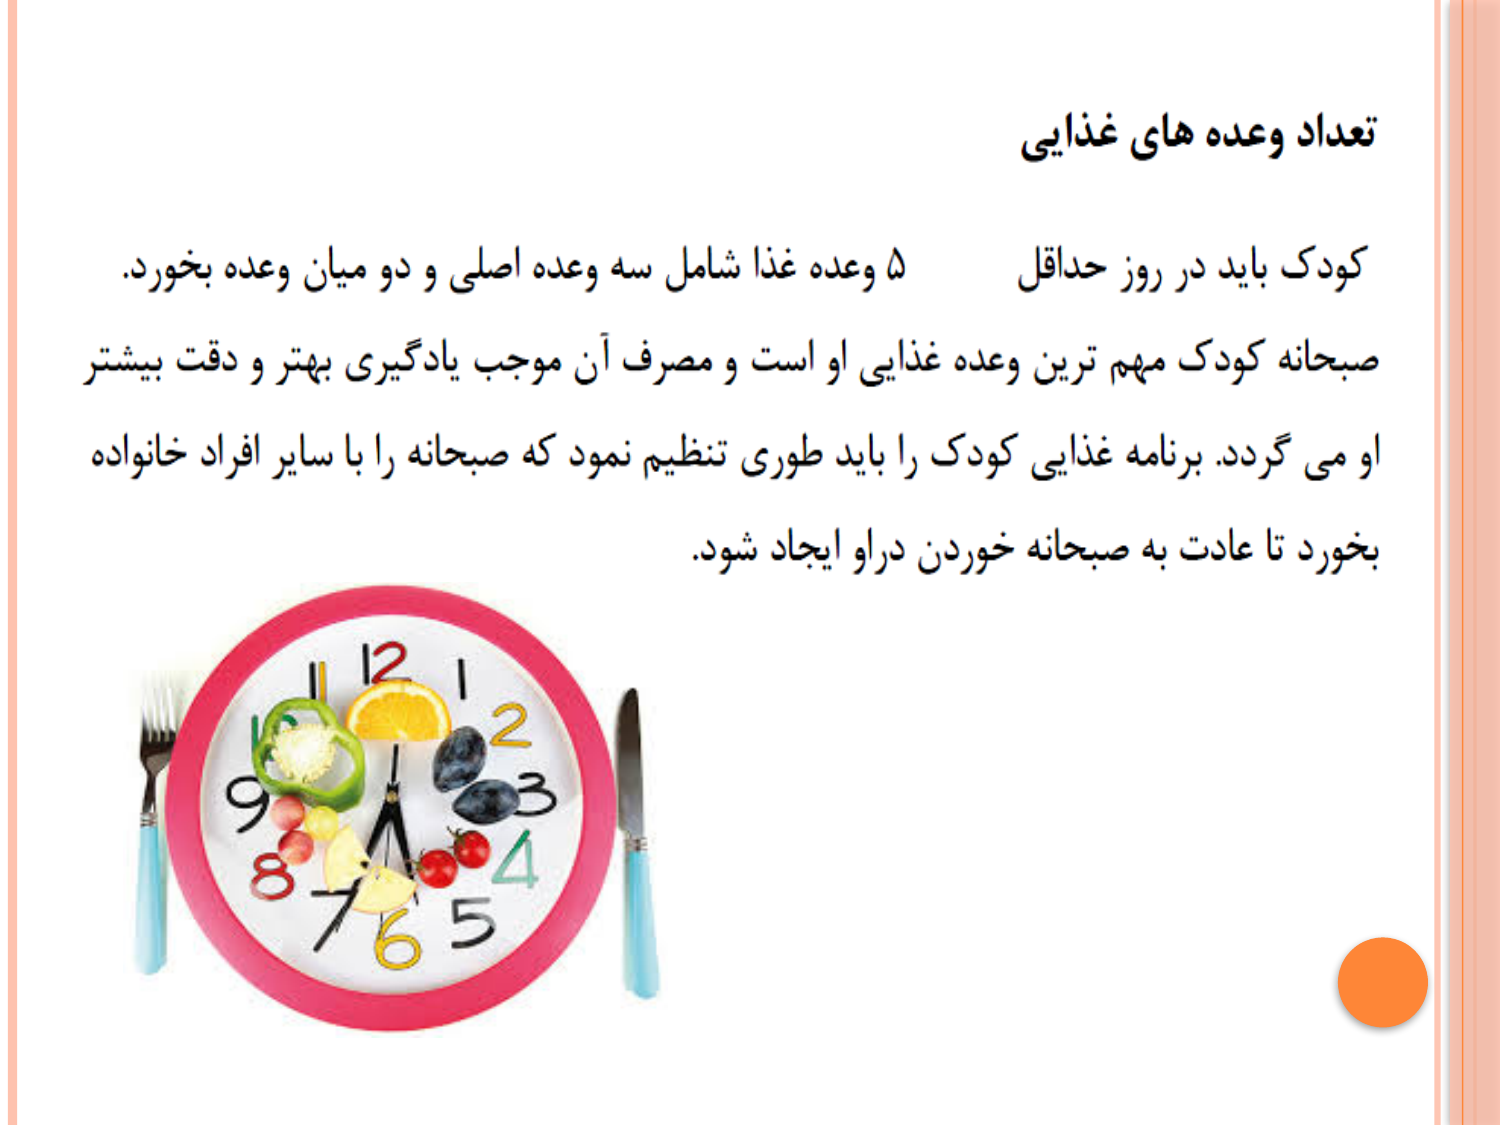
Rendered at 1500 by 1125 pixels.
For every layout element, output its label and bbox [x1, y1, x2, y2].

picture [123, 582, 668, 1038]
list [40, 77, 1415, 623]
